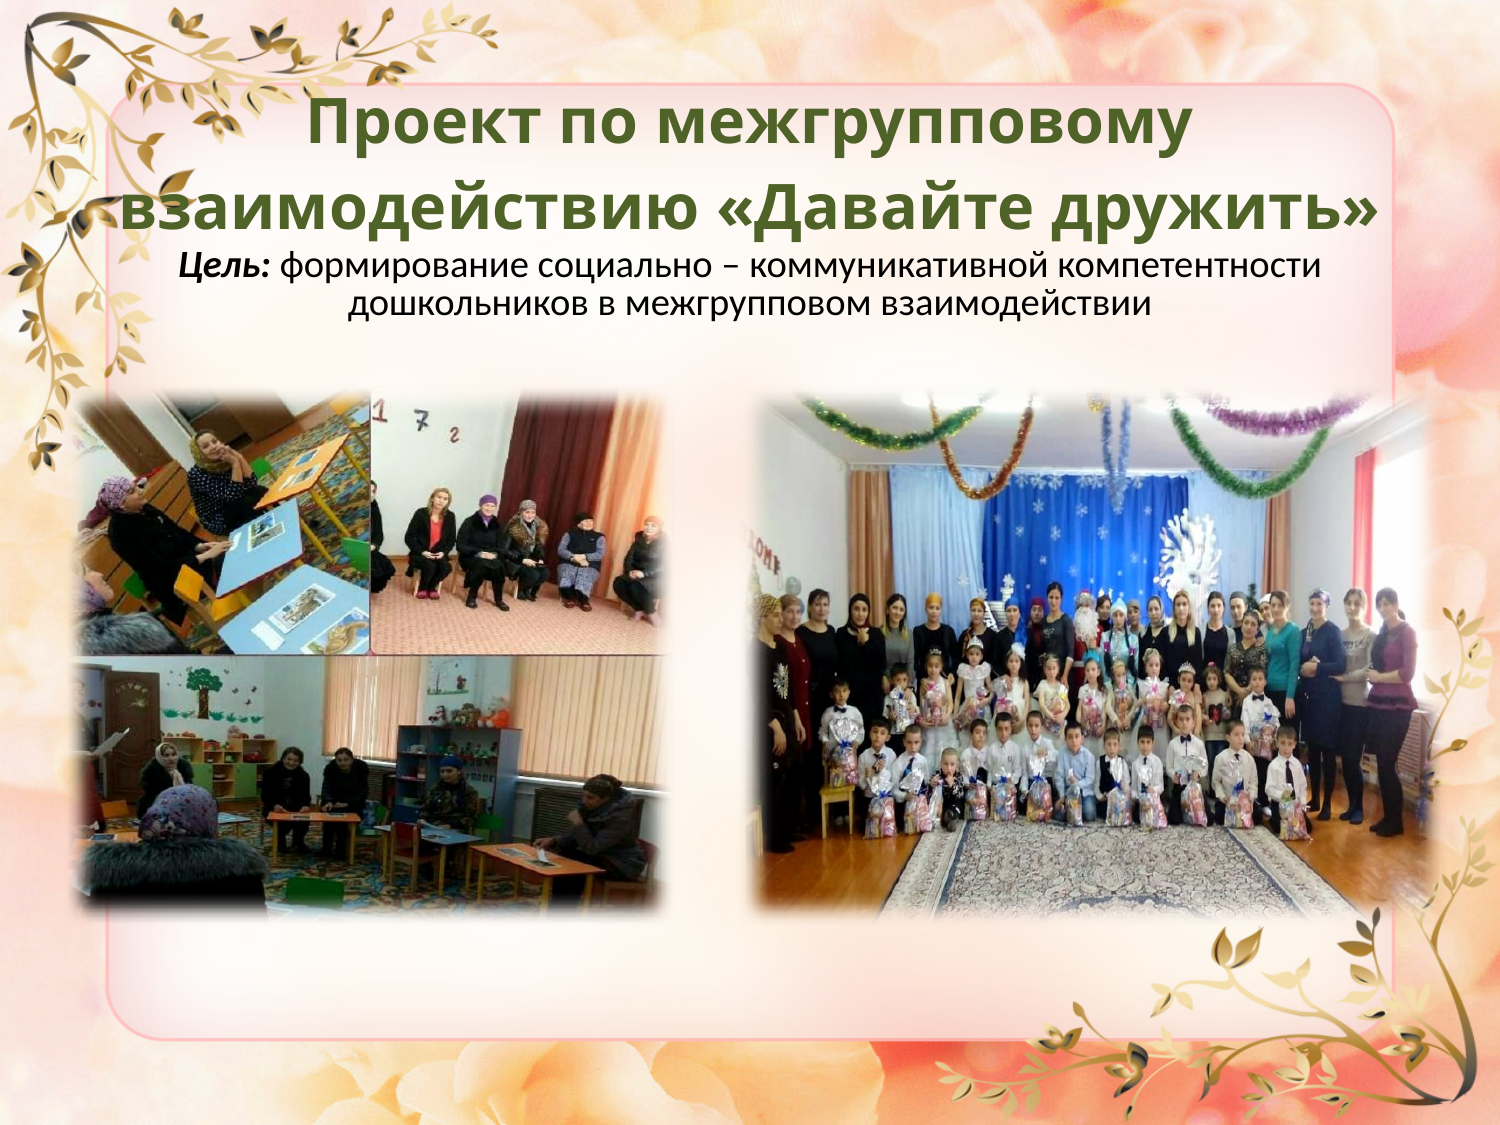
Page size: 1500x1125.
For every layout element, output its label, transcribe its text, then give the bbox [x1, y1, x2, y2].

title Проект по межгрупповому взаимодействию «Давайте дружить» Цель: формирование социально – коммуникативной компетентности дошкольников в межгрупповом взаимодействии [75, 66, 1425, 336]
picture [0, 0, 1500, 1125]
